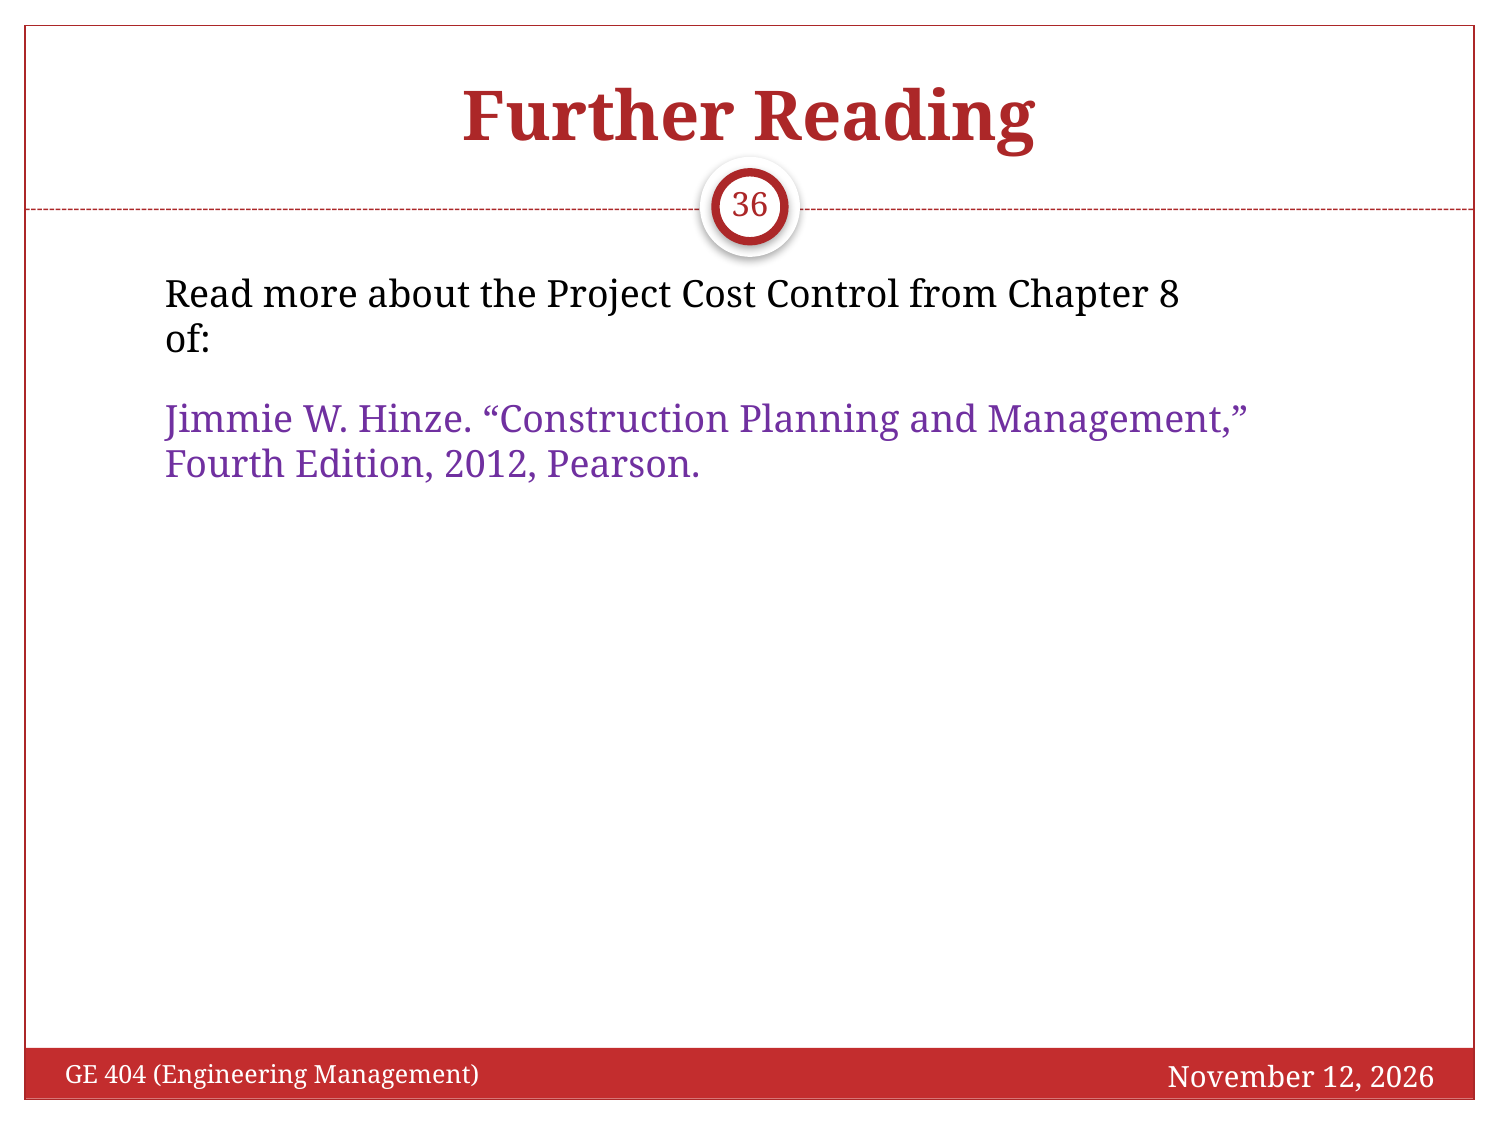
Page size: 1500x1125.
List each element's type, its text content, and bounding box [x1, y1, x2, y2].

title Further Reading [49, 37, 1450, 162]
footer GE 404 (Engineering Management) [50, 1051, 850, 1112]
text_box Jimmie W. Hinze. “Construction Planning and Management,” Fourth Edition, 2012, Pearson. [150, 387, 1388, 538]
text_box Read more about the Project Cost Control from Chapter 8 of: [150, 262, 1250, 368]
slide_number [950, 1050, 1450, 1111]
slide_number 36 [712, 169, 788, 243]
